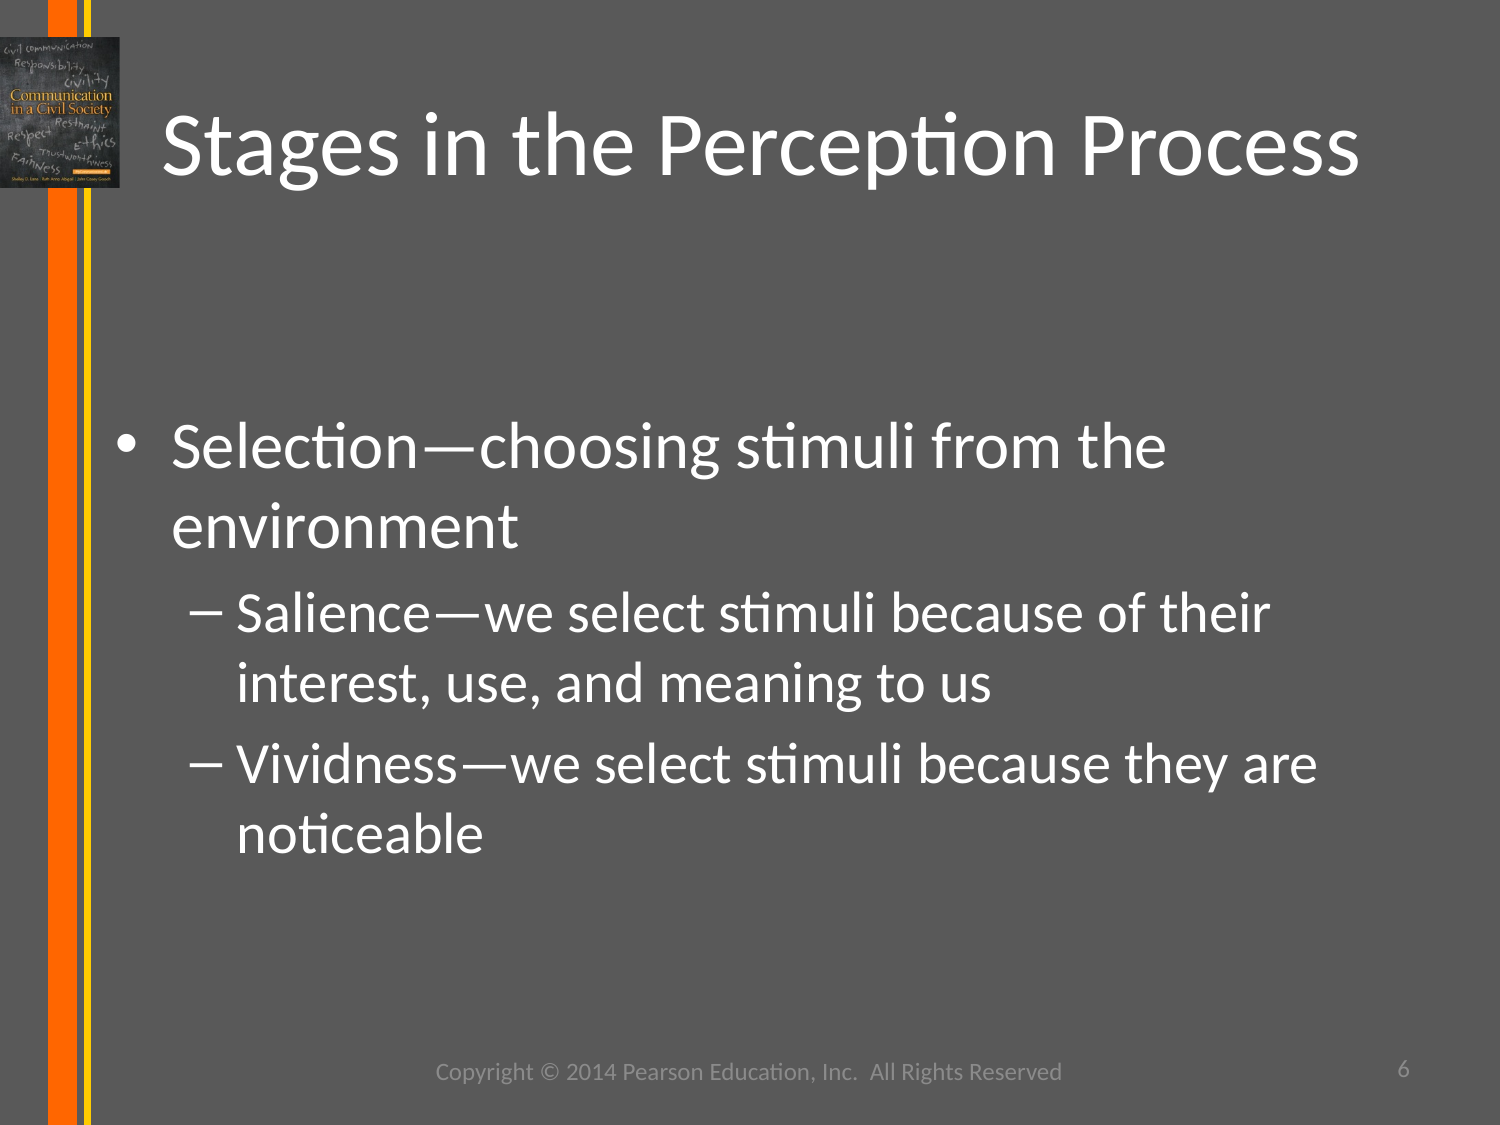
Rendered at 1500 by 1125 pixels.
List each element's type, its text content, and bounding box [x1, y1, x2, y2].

picture [0, 37, 120, 188]
footer Copyright © 2014 Pearson Education, Inc. All Rights Reserved [75, 1037, 1425, 1103]
title Stages in the Perception Process [99, 44, 1426, 233]
slide_number 6 [1074, 1037, 1425, 1098]
list Selection—choosing stimuli from the environment Salience—we select stimuli because of their interest, use, and meaning to us Vividness—we select stimuli because they are noticeable [99, 262, 1426, 1006]
